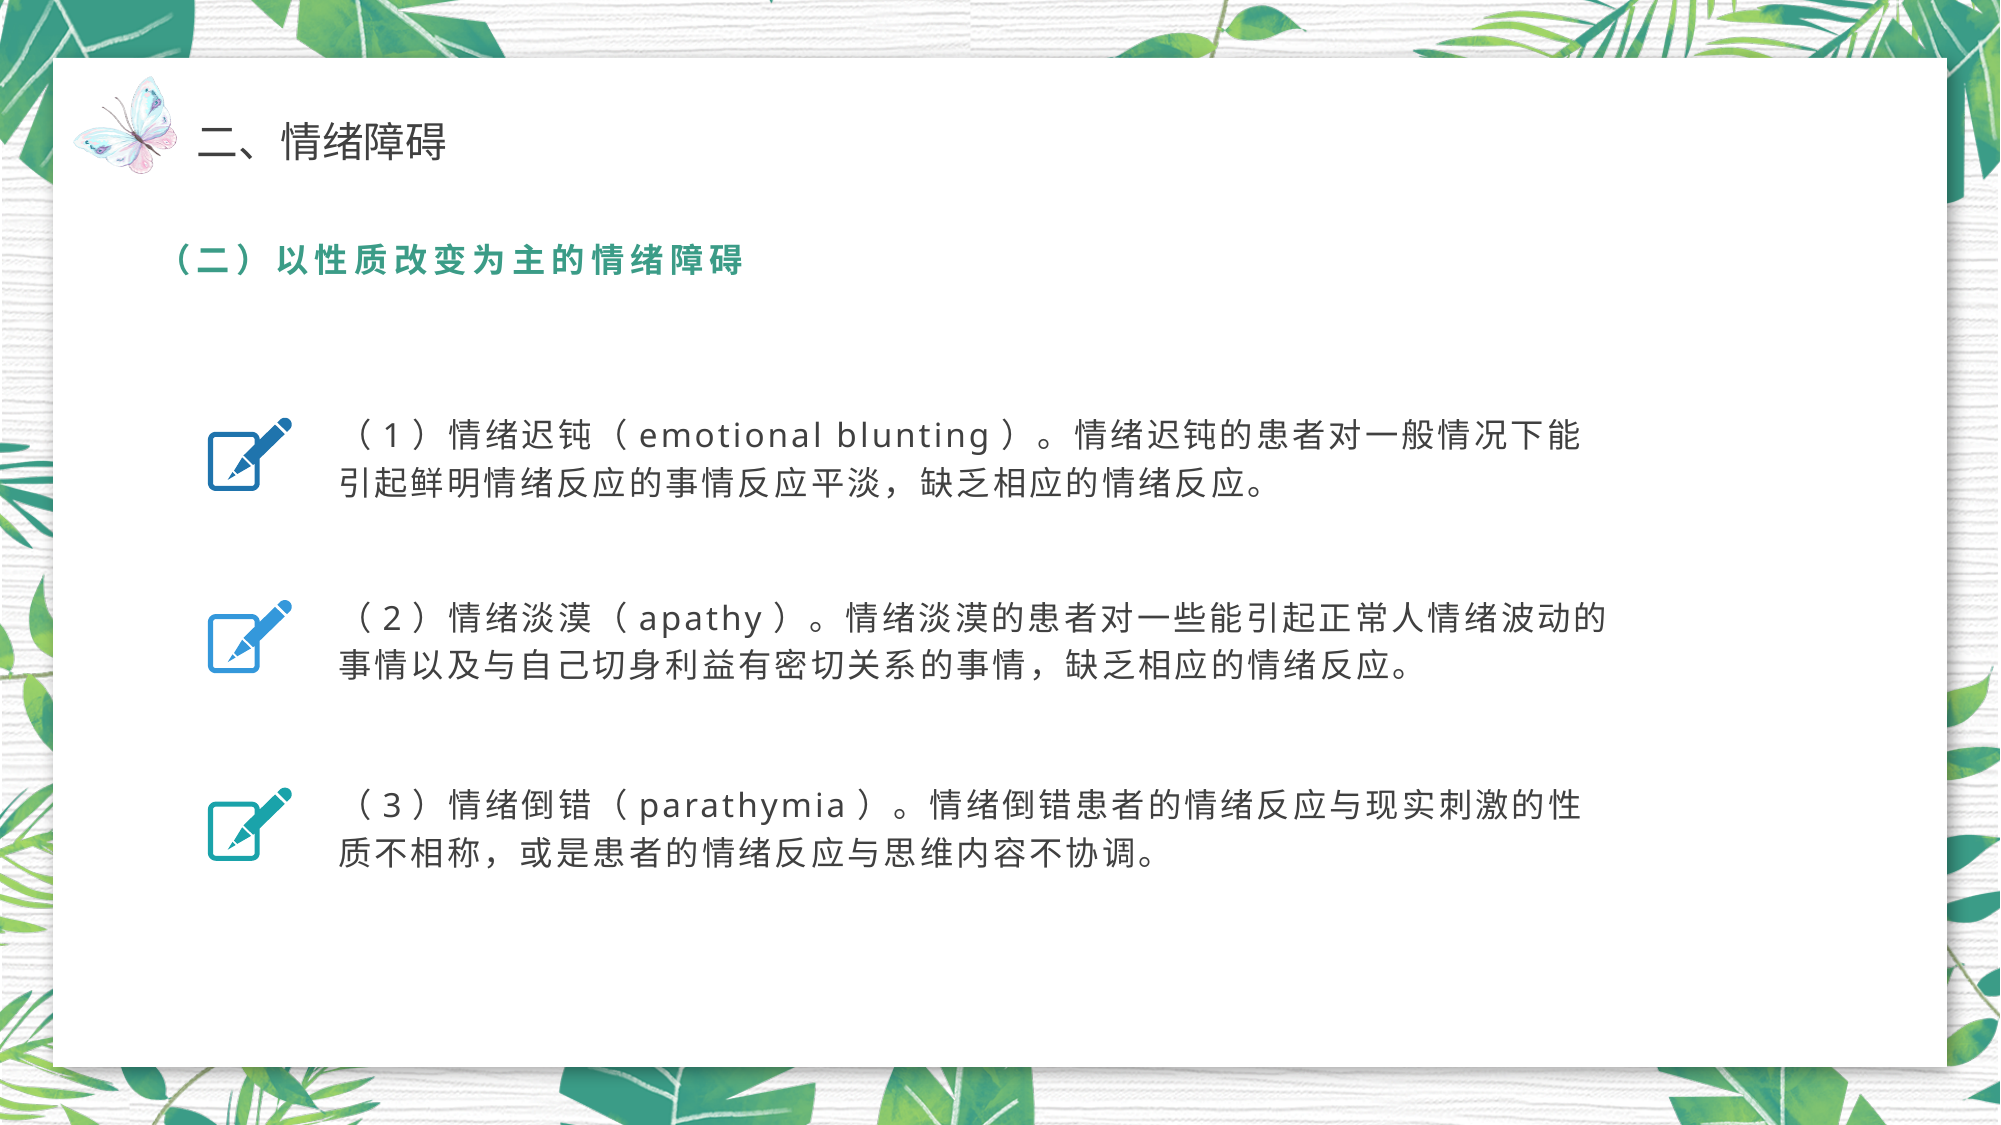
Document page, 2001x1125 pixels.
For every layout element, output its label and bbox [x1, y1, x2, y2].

text_box [0, 0, 2000, 1125]
picture [73, 76, 177, 174]
